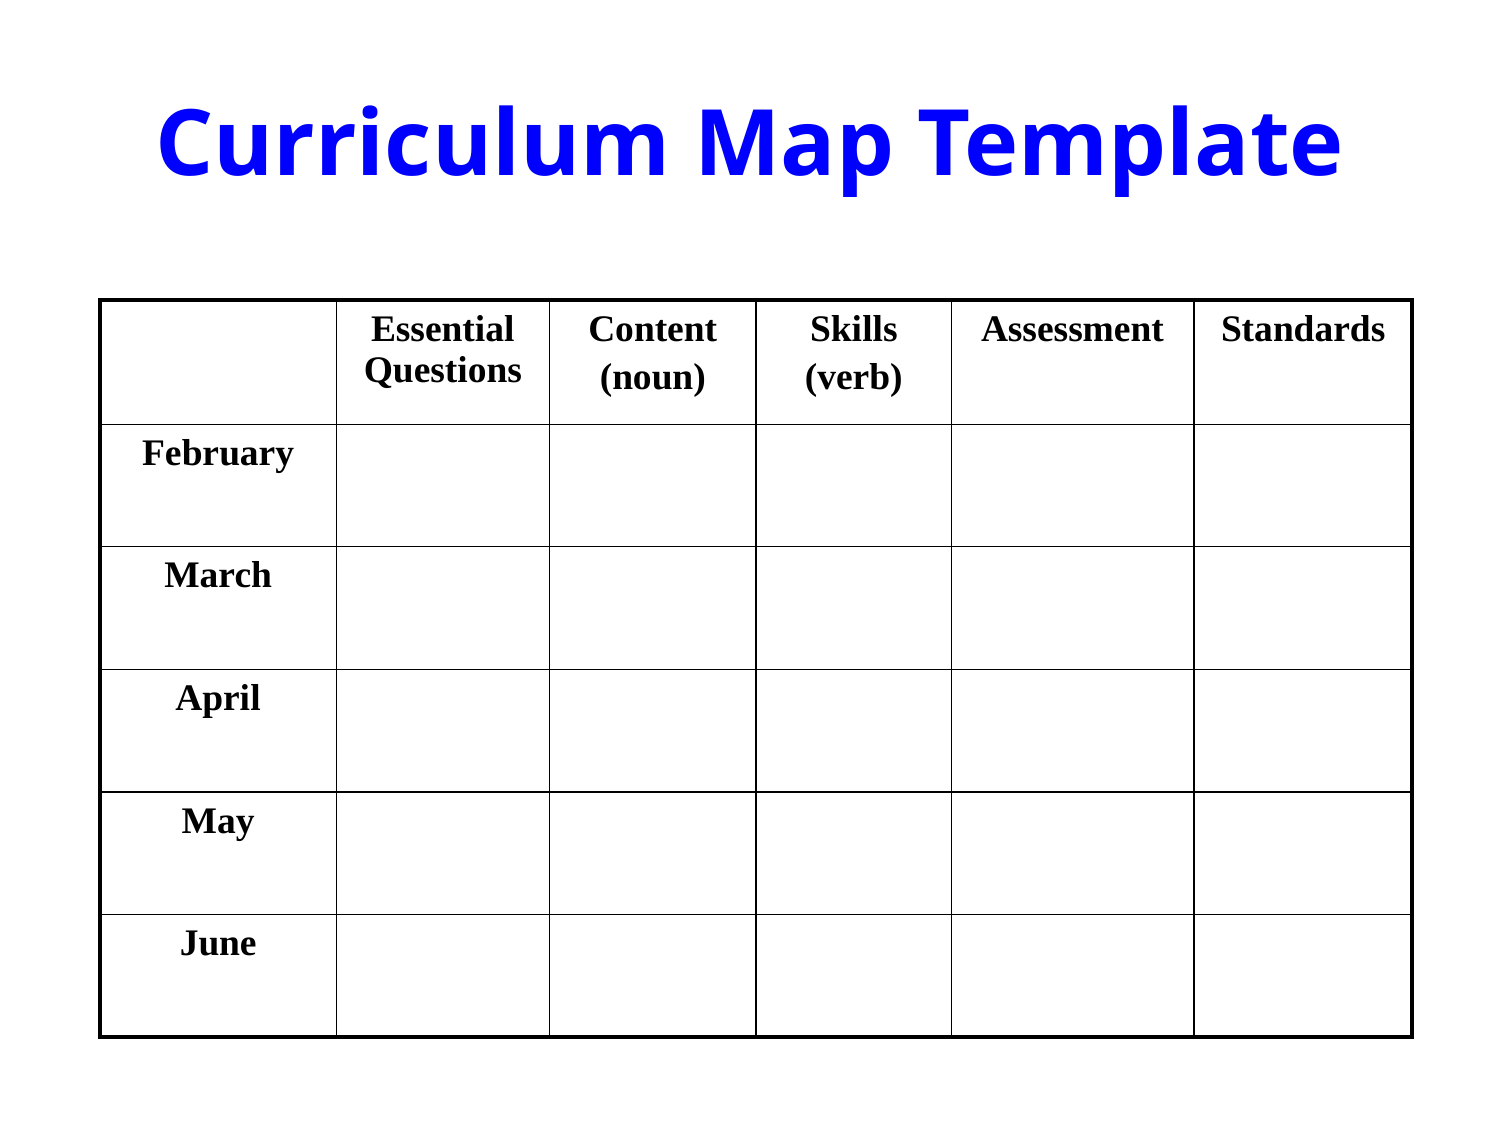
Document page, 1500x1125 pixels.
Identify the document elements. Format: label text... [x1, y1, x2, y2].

table_header [102, 302, 336, 424]
table_cell [1195, 793, 1410, 914]
table_cell June [102, 915, 336, 1035]
table_cell [550, 670, 755, 791]
table_cell [757, 793, 951, 914]
table_cell [1195, 670, 1410, 791]
table_cell [952, 547, 1193, 669]
table_cell [757, 425, 951, 546]
table_header Standards [1195, 302, 1410, 424]
table_cell [952, 670, 1193, 791]
table_cell [550, 547, 755, 669]
table_cell [337, 915, 549, 1035]
table_cell [337, 793, 549, 914]
table_cell May [102, 793, 336, 914]
table_cell [337, 547, 549, 669]
table_cell [1195, 547, 1410, 669]
table_cell [952, 915, 1193, 1035]
table_cell [550, 915, 755, 1035]
table_header Essential Questions [337, 302, 549, 424]
table_cell [952, 793, 1193, 914]
table_cell [550, 793, 755, 914]
table_cell April [102, 670, 336, 791]
table_cell February [102, 425, 336, 546]
table_cell [757, 670, 951, 791]
table_cell [1195, 425, 1410, 546]
table_cell [337, 425, 549, 546]
table_cell [757, 547, 951, 669]
table_cell [952, 425, 1193, 546]
table_header Skills (verb) [757, 302, 951, 424]
title Curriculum Map Template [75, 45, 1425, 233]
table_header Assessment [952, 302, 1193, 424]
table_header Content (noun) [550, 302, 755, 424]
table_cell [337, 670, 549, 791]
table_cell March [102, 547, 336, 669]
table_cell [550, 425, 755, 546]
table_cell [757, 915, 951, 1035]
table_cell [1195, 915, 1410, 1035]
